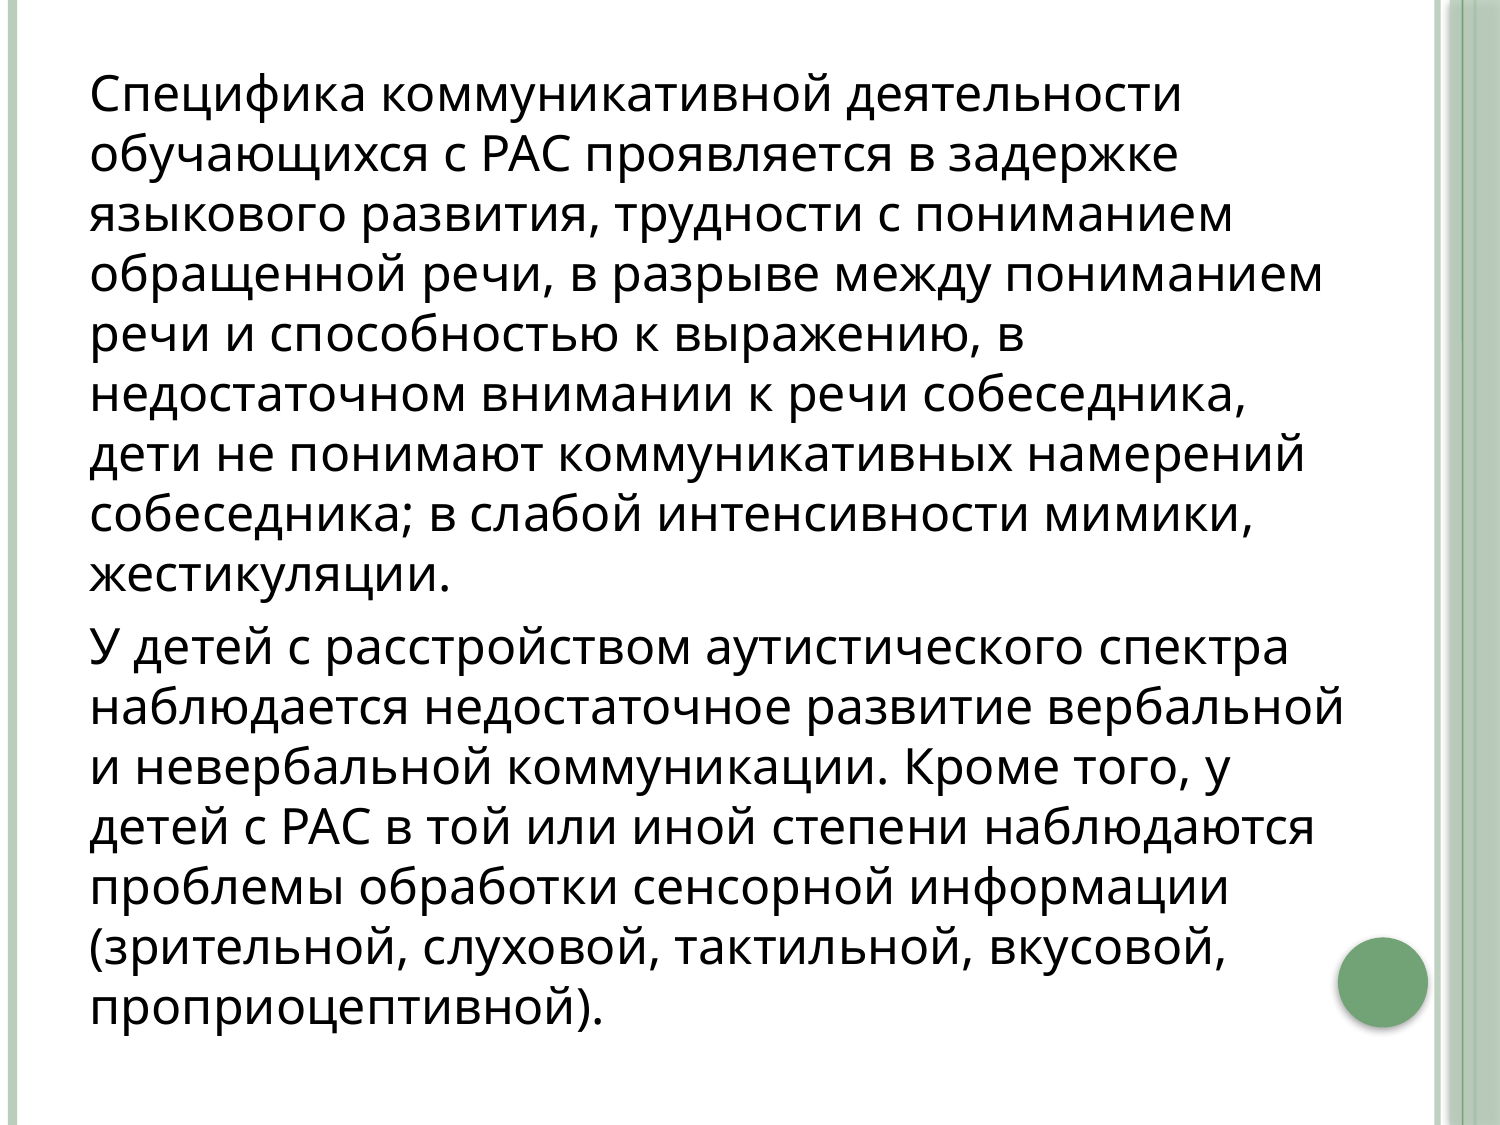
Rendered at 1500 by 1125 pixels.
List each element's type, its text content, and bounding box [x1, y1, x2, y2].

list Специфика коммуникативной деятельности обучающихся с РАС проявляется в задержке языкового развития, трудности с пониманием обращенной речи, в разрыве между пониманием речи и способностью к выражению, в недостаточном внимании к речи собеседника, дети не понимают коммуникативных намерений собеседника; в слабой интенсивности мимики, жестикуляции. У детей с расстройством аутистического спектра наблюдается недостаточное развитие вербальной и невербальной коммуникации. Кроме того, у детей с РАС в той или иной степени наблюдаются проблемы обработки сенсорной информации (зрительной, слуховой, тактильной, вкусовой, проприоцептивной). [75, 54, 1388, 1062]
